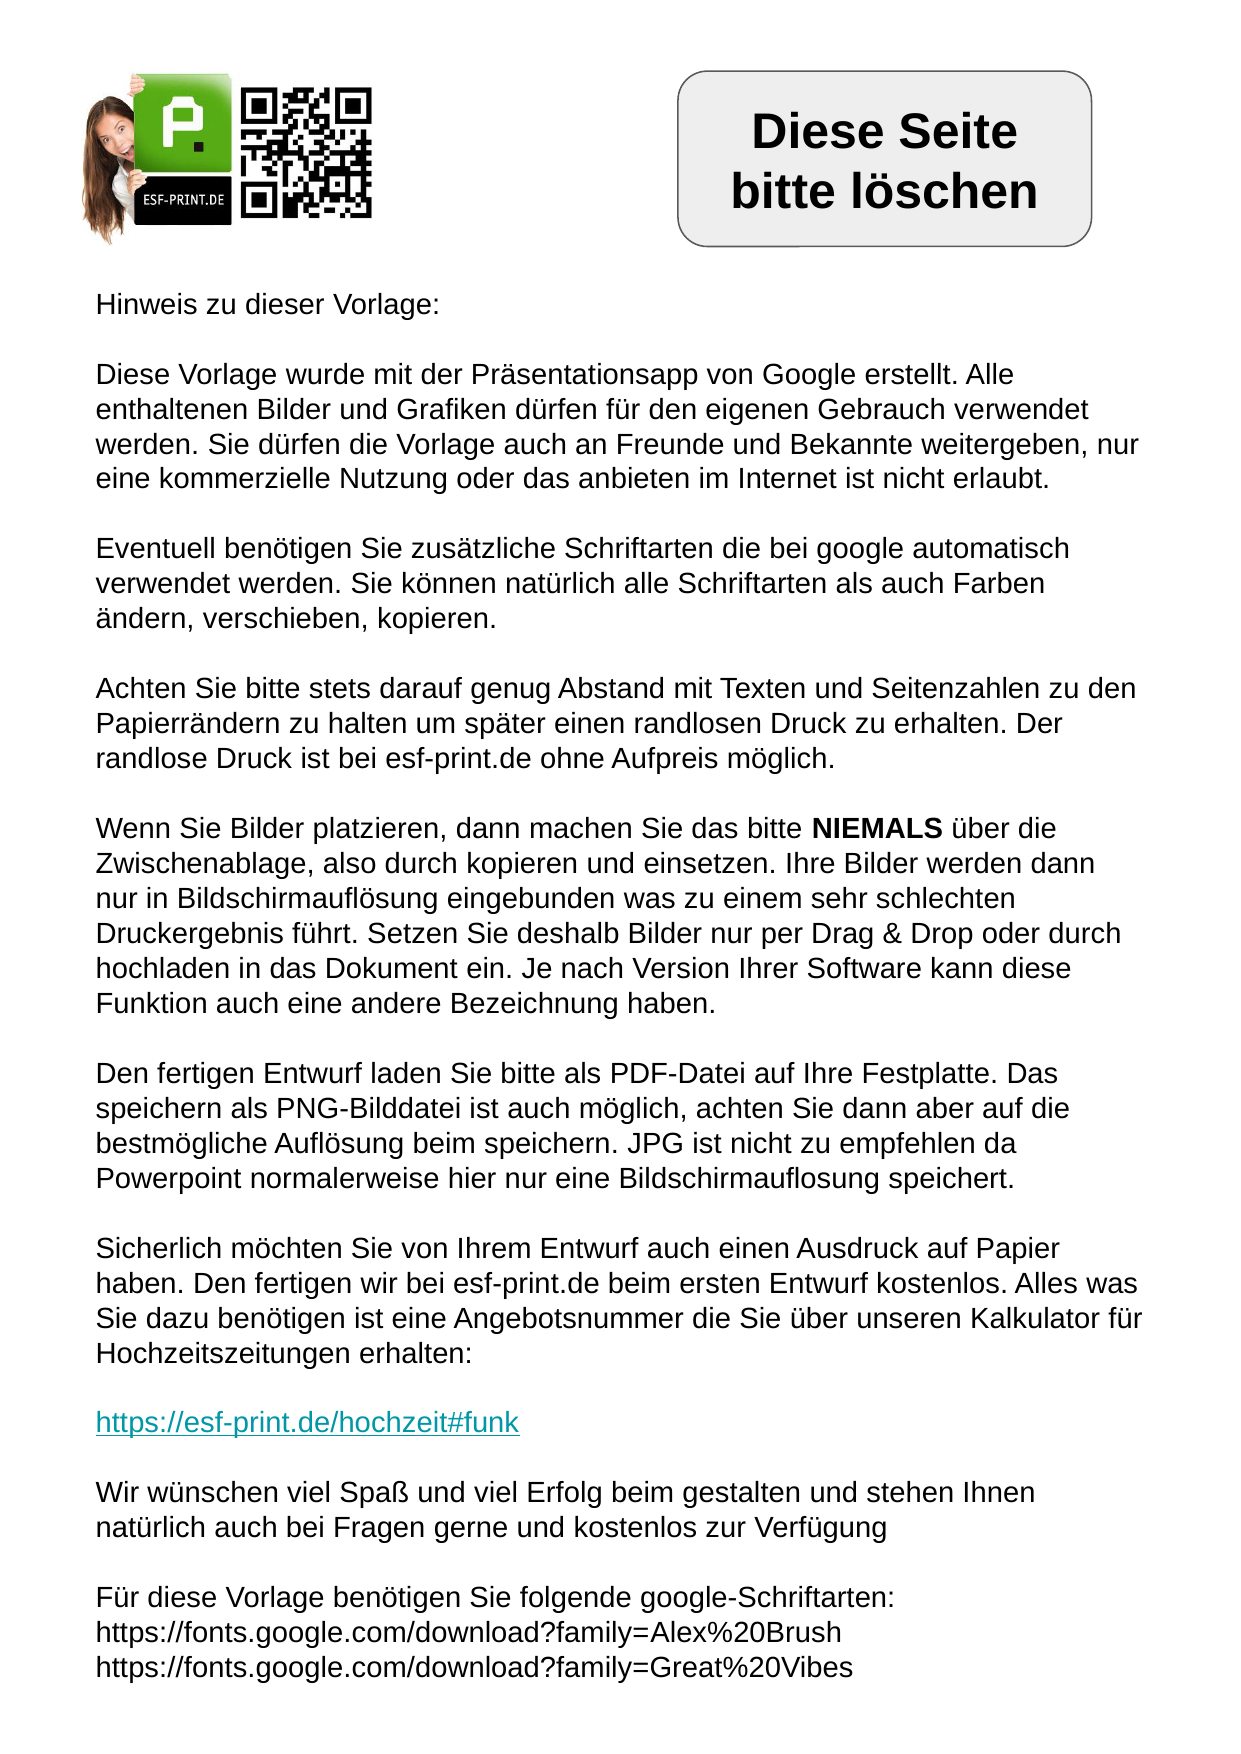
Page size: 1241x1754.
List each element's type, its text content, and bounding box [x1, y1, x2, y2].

picture [81, 70, 383, 247]
text_box Diese Seite bitte löschen [677, 71, 1092, 247]
text_box Hinweis zu dieser Vorlage: Diese Vorlage wurde mit der Präsentationsapp von Google erstellt. Alle enthaltenen Bilder und Grafiken dürfen für den eigenen Gebrauch verwendet werden. Sie dürfen die Vorlage auch an Freunde und Bekannte weitergeben, nur eine kommerzielle Nutzung oder das anbieten im Internet ist nicht erlaubt. Eventuell benötigen Sie zusätzliche Schriftarten die bei google automatisch verwendet werden. Sie können natürlich alle Schriftarten als auch Farben ändern, verschieben, kopieren. Achten Sie bitte stets darauf genug Abstand mit Texten und Seitenzahlen zu den Papierrändern zu halten um später einen randlosen Druck zu erhalten. Der randlose Druck ist bei esf-print.de ohne Aufpreis möglich. Wenn Sie Bilder platzieren, dann machen Sie das bitte NIEMALS über die Zwischenablage, also durch kopieren und einsetzen. Ihre Bilder werden dann nur in Bildschirmauflösung eingebunden was zu einem sehr schlechten Druckergebnis führt. Setzen Sie deshalb Bilder nur per Drag & Drop oder durch hochladen in das Dokument ein. Je nach Version Ihrer Software kann diese Funktion auch eine andere Bezeichnung haben. Den fertigen Entwurf laden Sie bitte als PDF-Datei auf Ihre Festplatte. Das speichern als PNG-Bilddatei ist auch möglich, achten Sie dann aber auf die bestmögliche Auflösung beim speichern. JPG ist nicht zu empfehlen da Powerpoint normalerweise hier nur eine Bildschirmauflosung speichert. Sicherlich möchten Sie von Ihrem Entwurf auch einen Ausdruck auf Papier haben. Den fertigen wir bei esf-print.de beim ersten Entwurf kostenlos. Alles was Sie dazu benötigen ist eine Angebotsnummer die Sie über unseren Kalkulator für Hochzeitszeitungen erhalten: https://esf-print.de/hochzeit#funk Wir wünschen viel Spaß und viel Erfolg beim gestalten und stehen Ihnen natürlich auch bei Fragen gerne und kostenlos zur Verfügung Für diese Vorlage benötigen Sie folgende google-Schriftarten: https://fonts.google.com/download?family=Alex%20Brush https://fonts.google.com/download?family=Great%20Vibes [80, 270, 1160, 1754]
